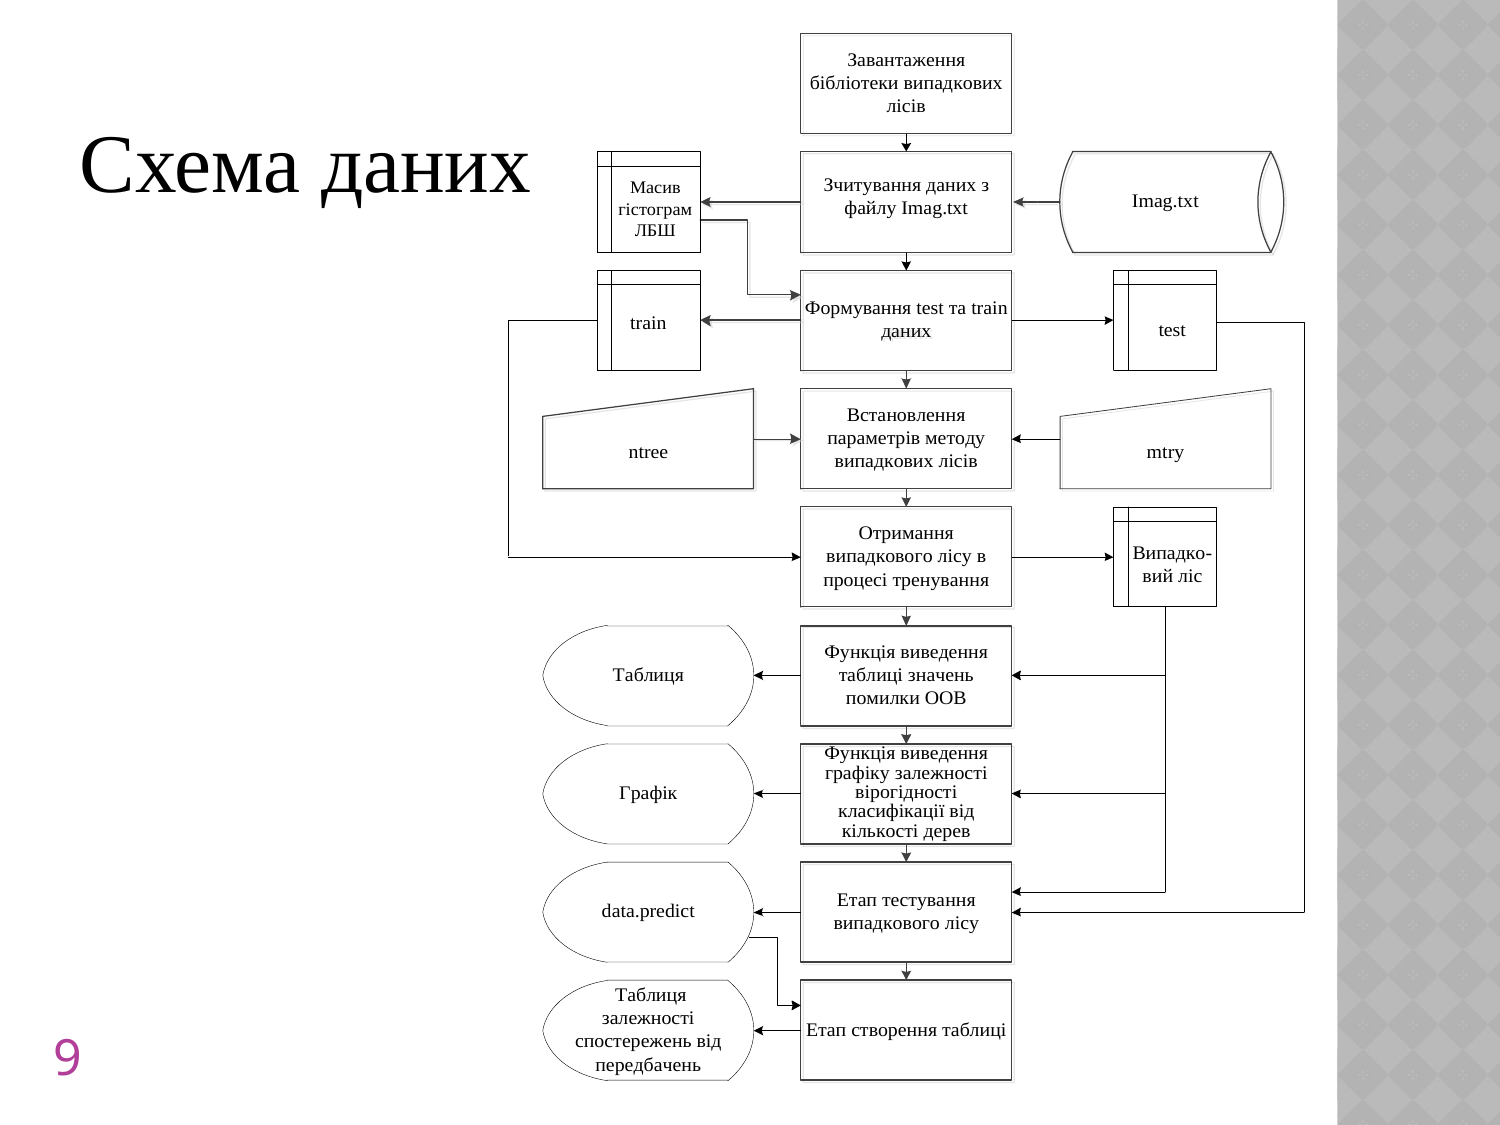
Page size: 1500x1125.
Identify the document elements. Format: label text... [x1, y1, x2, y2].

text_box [495, 30, 1318, 1087]
slide_number 9 [23, 1018, 113, 1094]
text_box Схема даних [64, 101, 489, 217]
